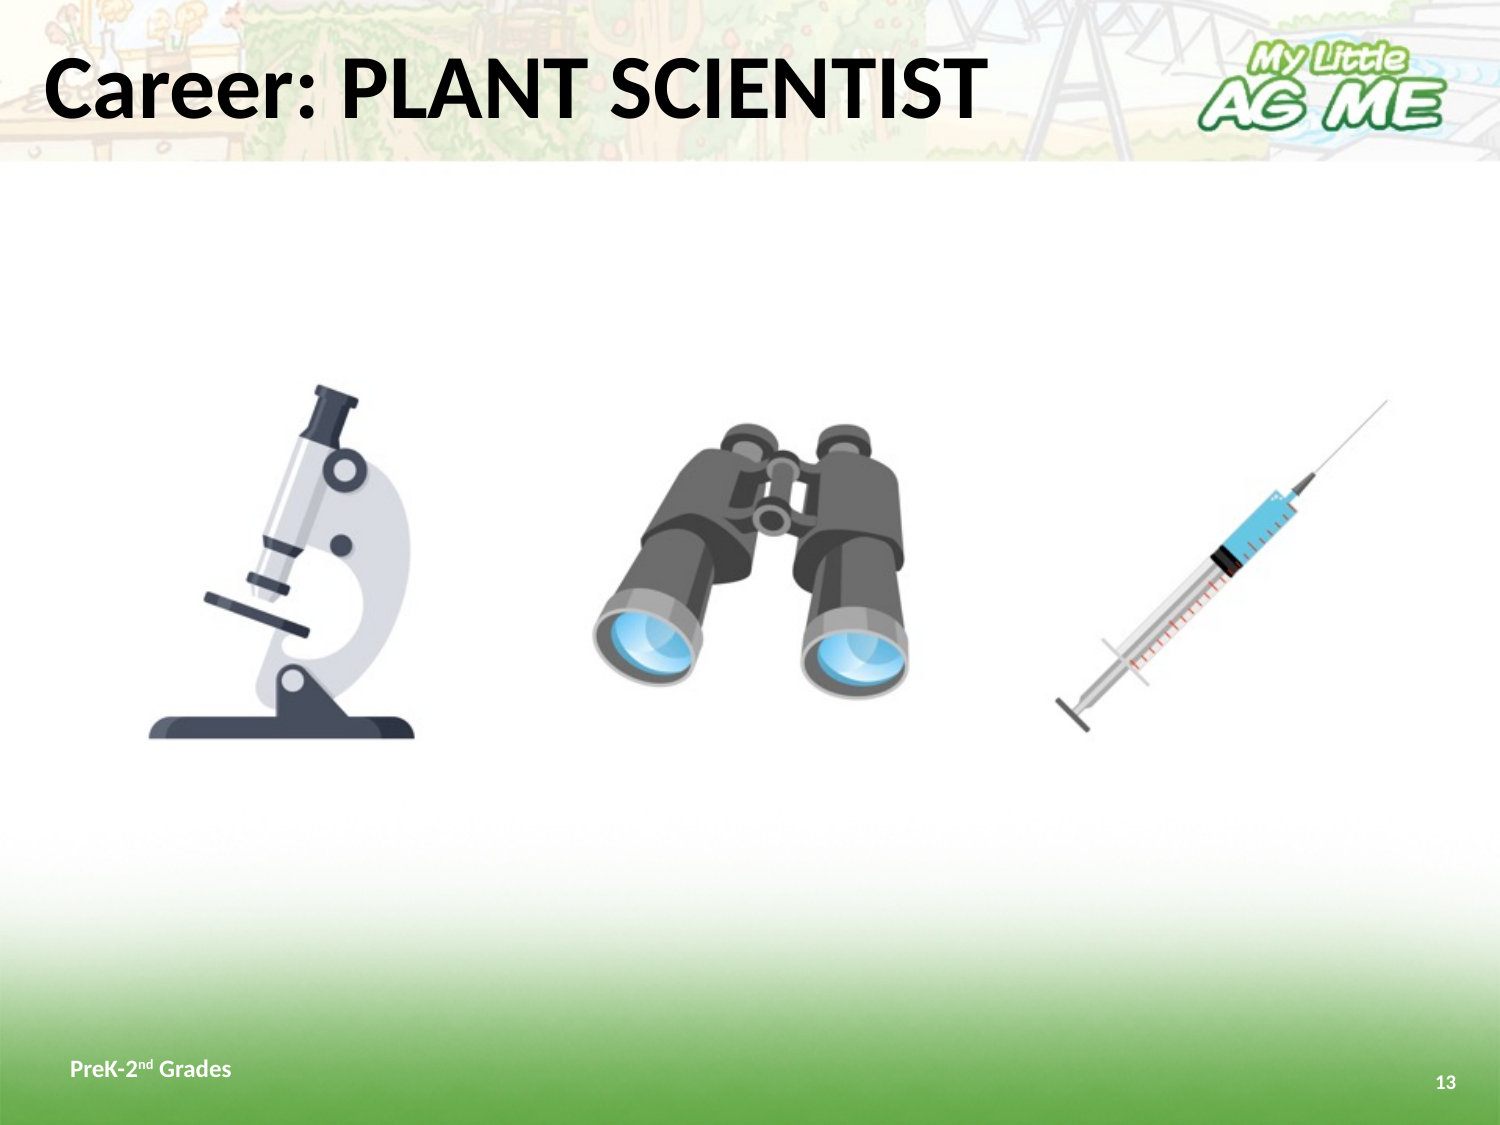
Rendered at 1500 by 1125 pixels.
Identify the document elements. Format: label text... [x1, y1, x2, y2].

picture [0, 0, 1500, 1125]
title Career: PLANT SCIENTIST [29, 7, 1324, 172]
